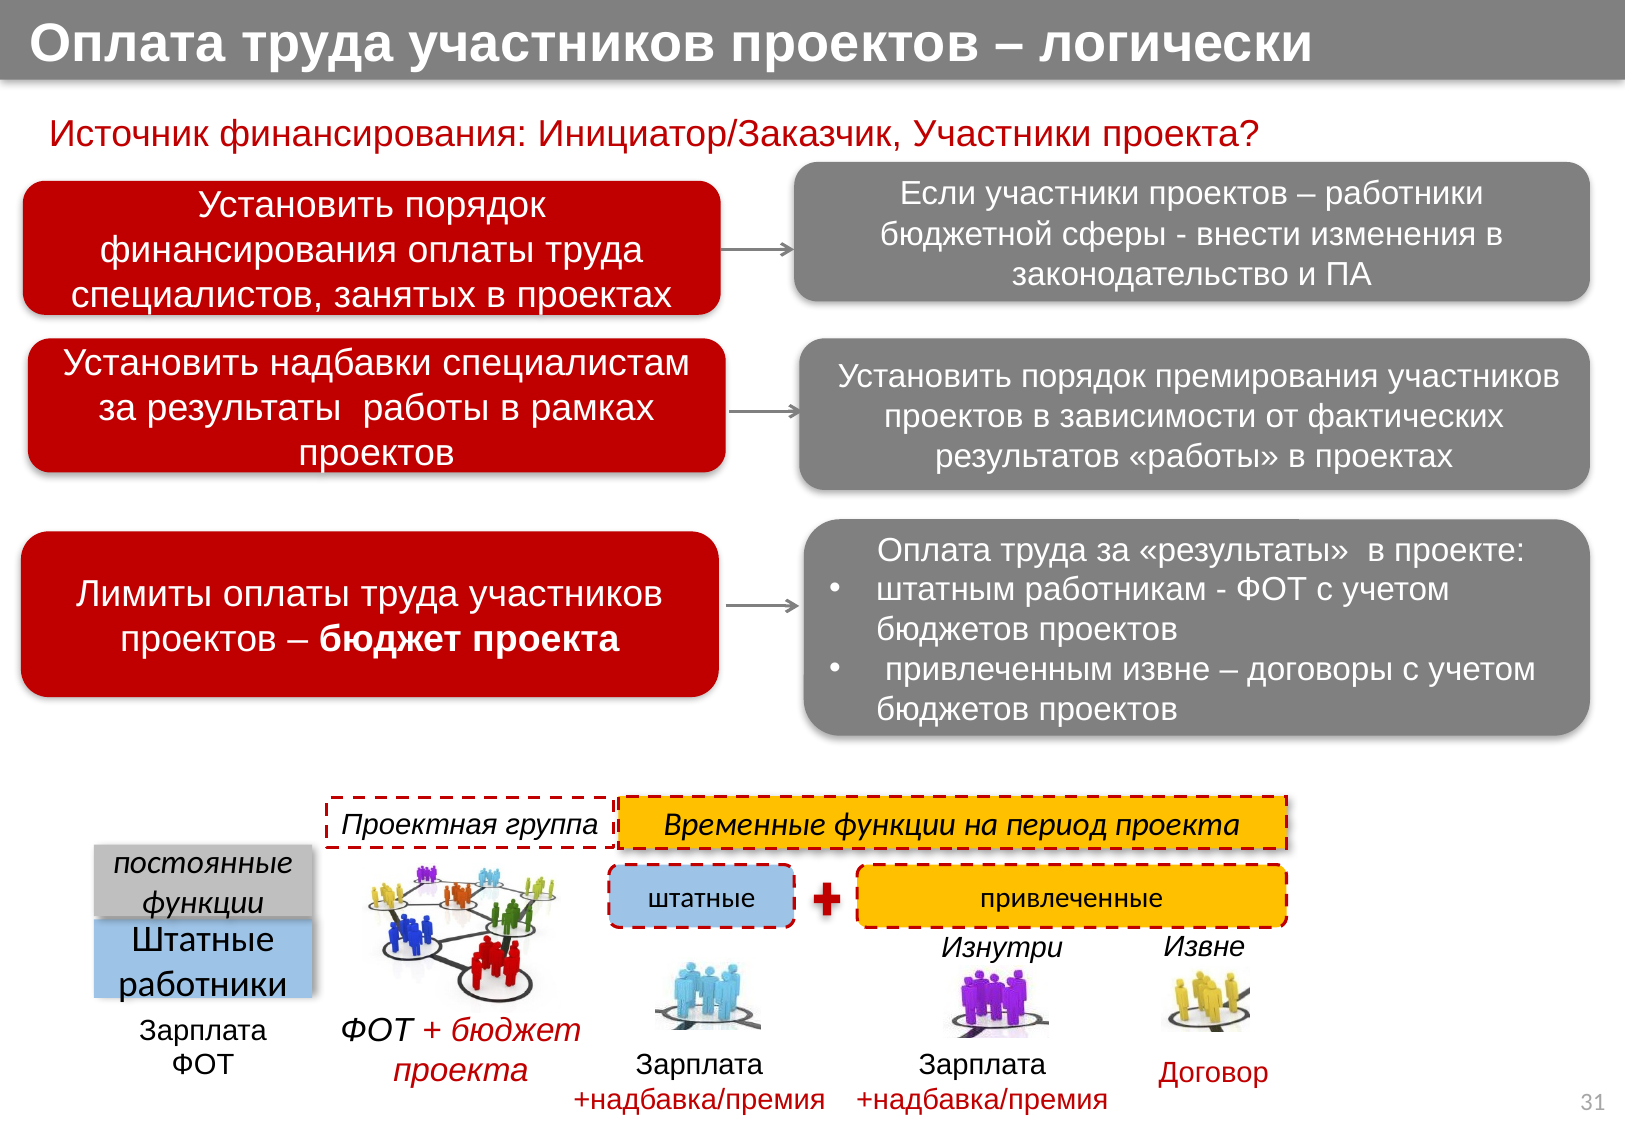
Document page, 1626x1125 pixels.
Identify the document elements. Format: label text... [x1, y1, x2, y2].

text_box ФОТ + бюджет проекта [291, 1000, 631, 1096]
text_box Оплата труда участников проектов – логически [0, 0, 1625, 80]
picture [1161, 955, 1250, 1032]
slide_number 31 [1255, 1070, 1621, 1125]
text_box Зарплата +надбавка/премия [829, 1037, 1135, 1123]
text_box Договор [1143, 1046, 1284, 1097]
picture [361, 863, 561, 1013]
text_box Если участники проектов – работники бюджетной сферы - внести изменения в законодательство и ПА [793, 160, 1591, 303]
text_box Временные функции на период проекта [617, 795, 1288, 849]
text_box Установить надбавки специалистам за результаты работы в рамках проектов [26, 337, 727, 474]
text_box штатные [607, 863, 796, 929]
text_box Проектная группа [326, 797, 614, 848]
text_box Лимиты оплаты труда участников проектов – бюджет проекта [19, 530, 720, 699]
text_box [813, 882, 841, 916]
text_box Штатные работники [93, 922, 313, 999]
text_box постоянные функции [93, 844, 313, 917]
text_box Оплата труда за «результаты» в проекте: штатным работникам - ФОТ с учетом бюджетов проектов привлеченным извне – договоры с учетом бюджетов проектов [802, 518, 1592, 737]
text_box Извне [1148, 919, 1261, 970]
text_box Изнутри [926, 921, 1079, 972]
text_box Зарплата ФОТ [124, 1003, 282, 1088]
text_box Источник финансирования: Инициатор/Заказчик, Участники проекта? [33, 101, 1276, 162]
text_box Установить порядок финансирования оплаты труда специалистов, занятых в проектах [21, 179, 722, 316]
text_box привлеченные [856, 863, 1288, 929]
text_box Установить порядок премирования участников проектов в зависимости от фактических результатов «работы» в проектах [798, 337, 1591, 491]
picture [943, 965, 1049, 1038]
text_box Зарплата +надбавка/премия [558, 1037, 829, 1123]
picture [655, 957, 761, 1030]
